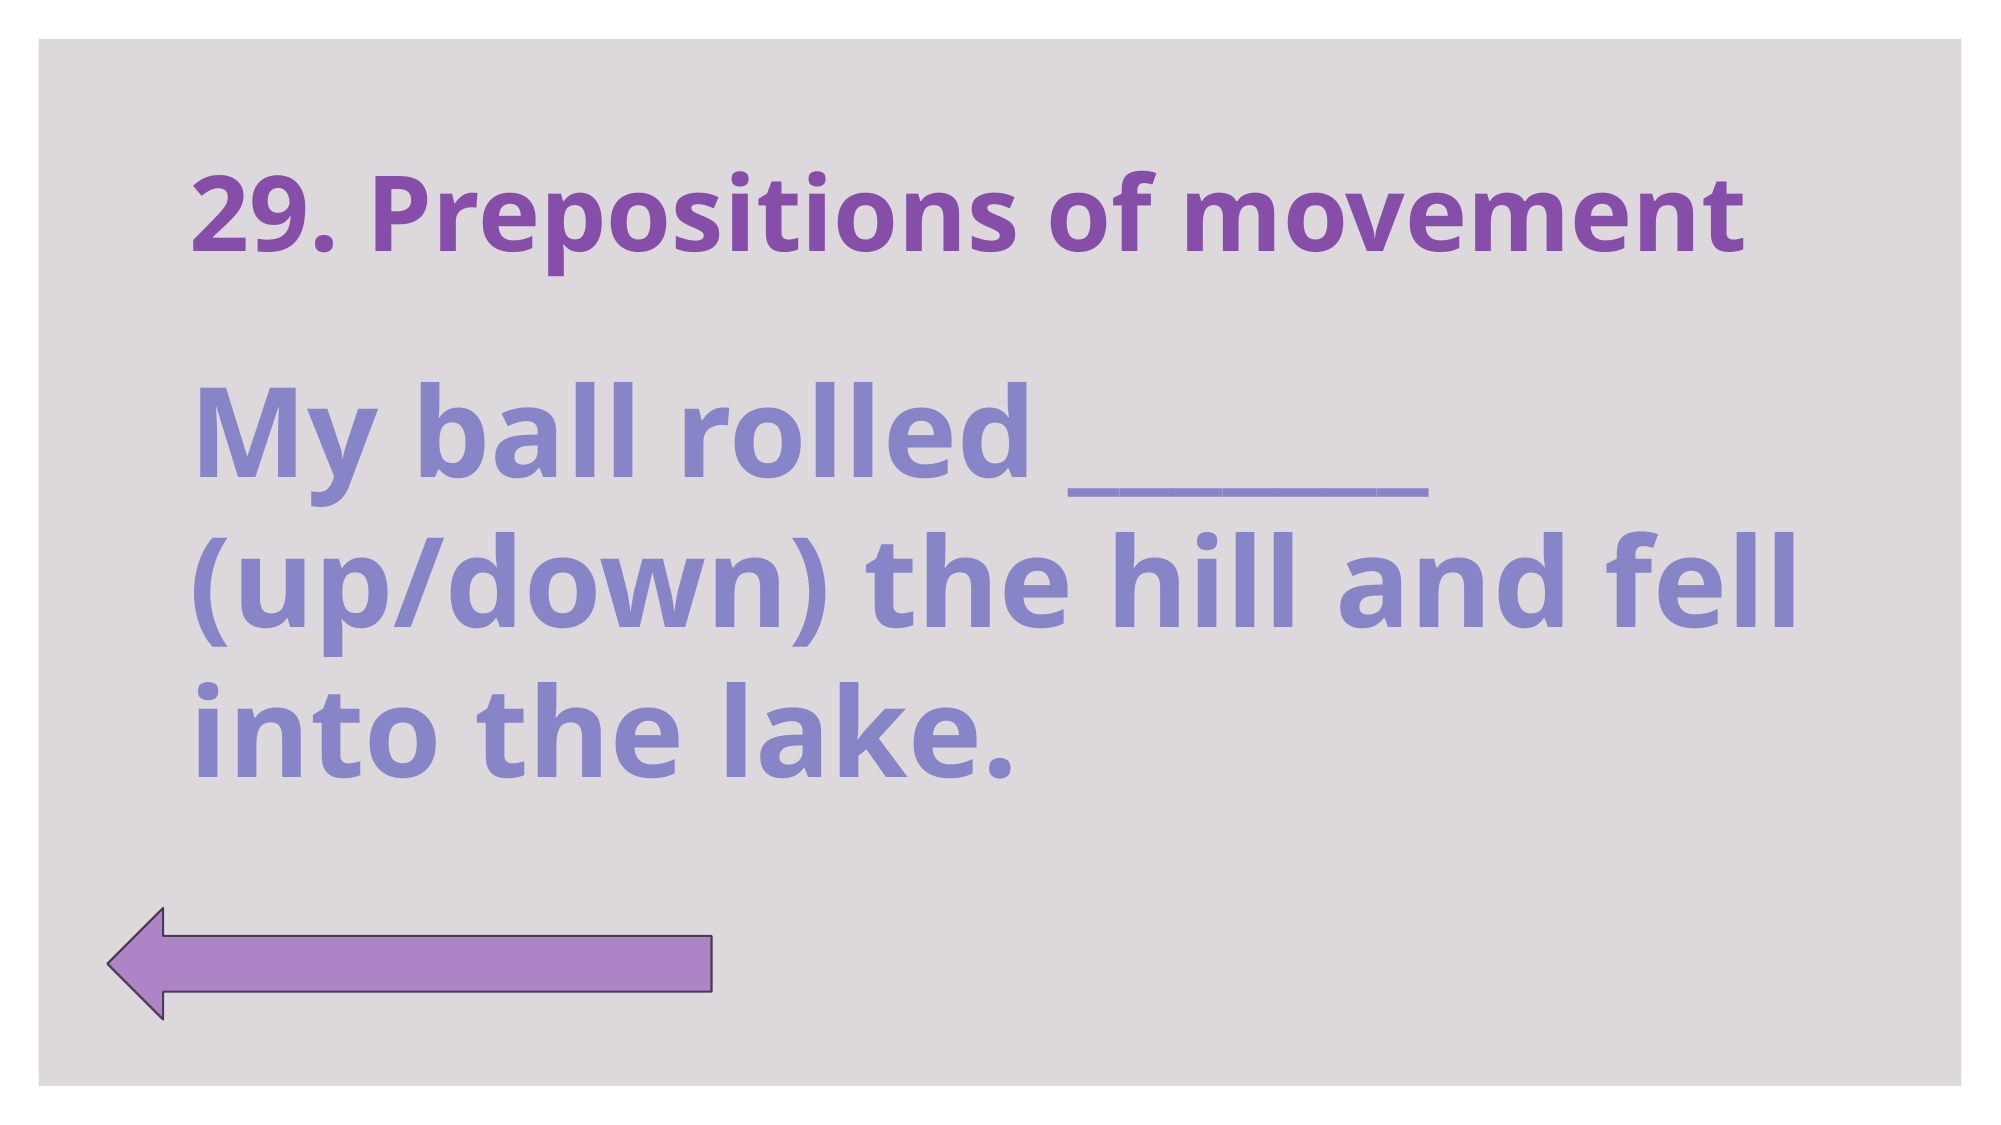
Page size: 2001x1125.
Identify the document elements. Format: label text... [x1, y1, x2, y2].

text_box [106, 907, 713, 1021]
title 29. Prepositions of movement [174, 105, 1825, 331]
list My ball rolled _______ (up/down) the hill and fell into the lake. [174, 345, 1825, 990]
